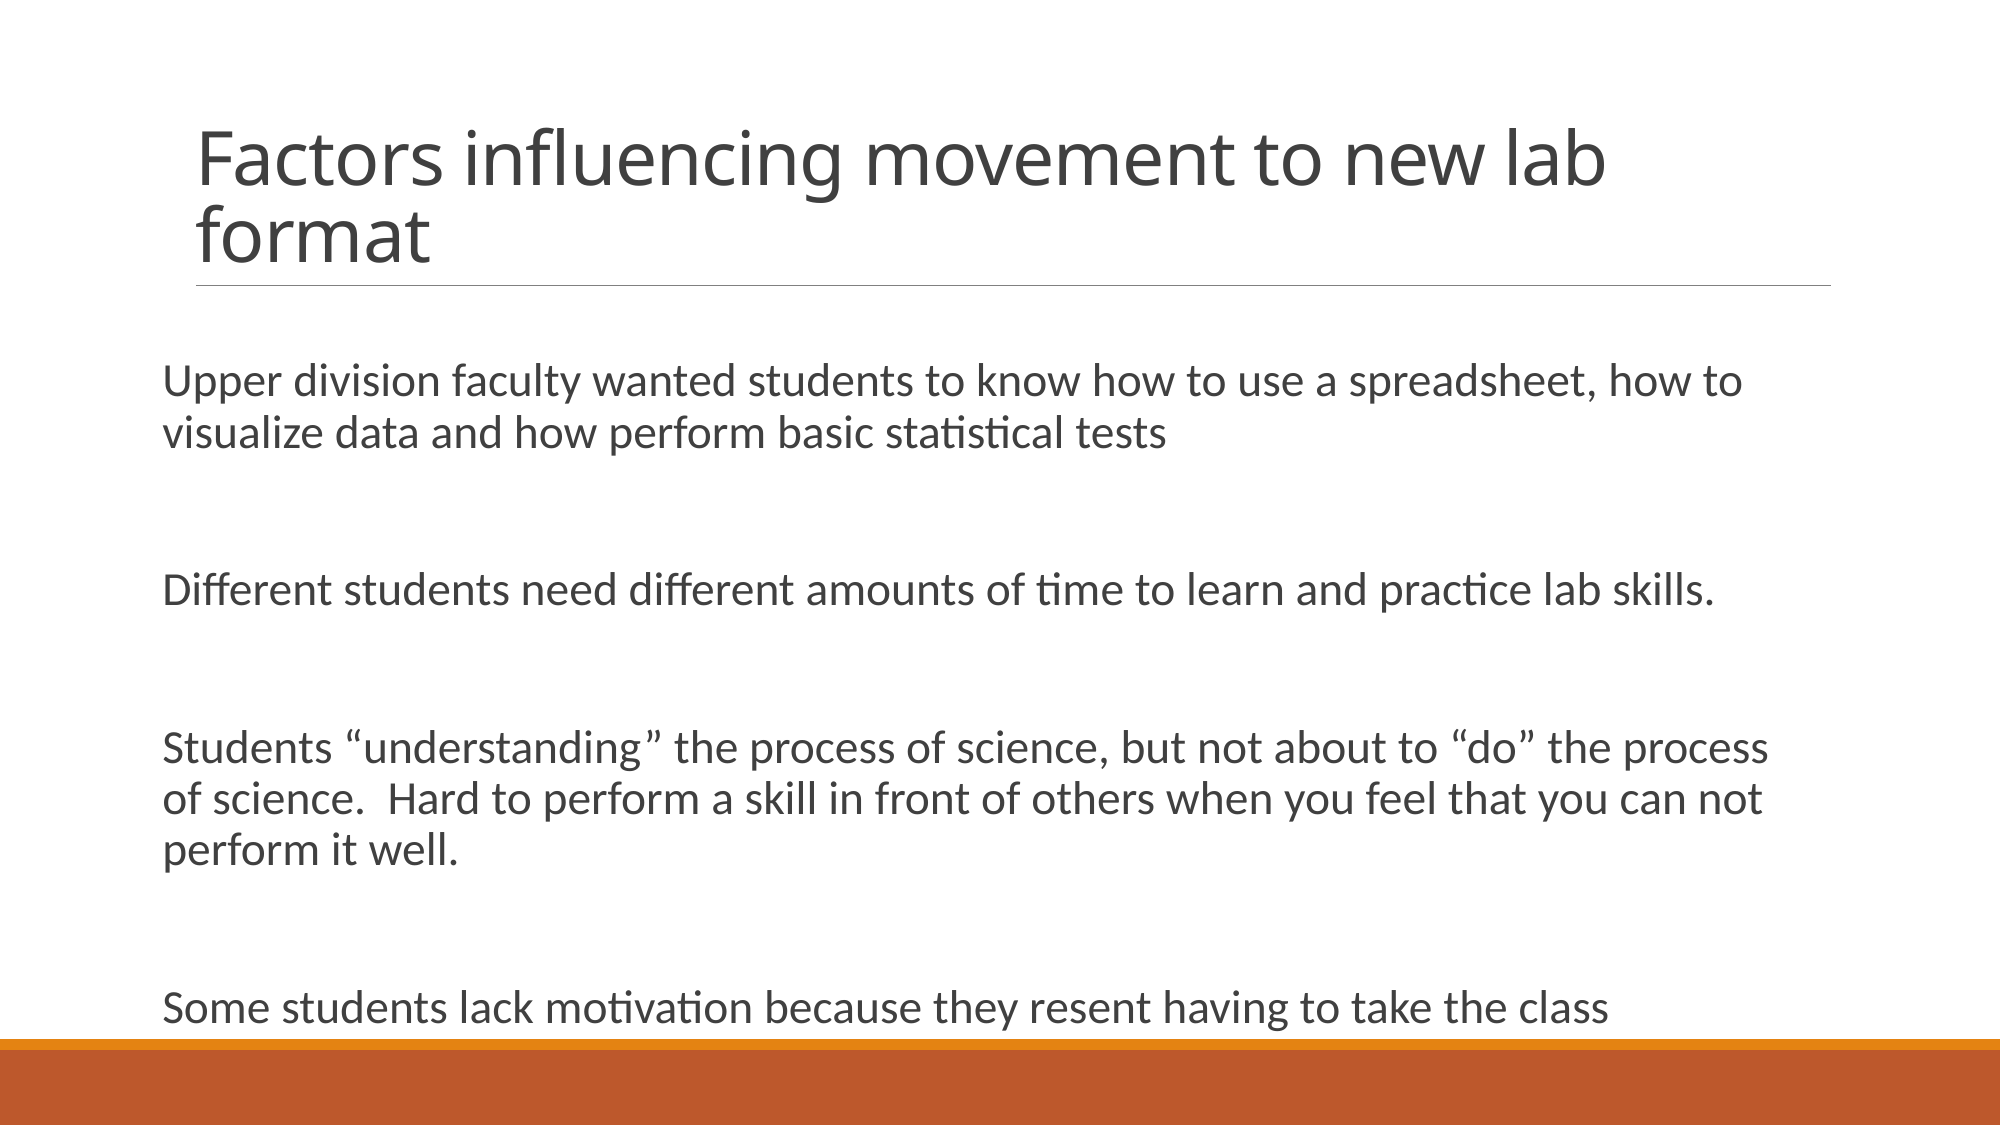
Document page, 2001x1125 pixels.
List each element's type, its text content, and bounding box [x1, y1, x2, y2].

title Factors influencing movement to new lab format [180, 47, 1830, 285]
list Upper division faculty wanted students to know how to use a spreadsheet, how to visualize data and how perform basic statistical tests Different students need different amounts of time to learn and practice lab skills. Students “understanding” the process of science, but not about to “do” the process of science. Hard to perform a skill in front of others when you feel that you can not perform it well. Some students lack motivation because they resent having to take the class [162, 348, 1813, 1044]
